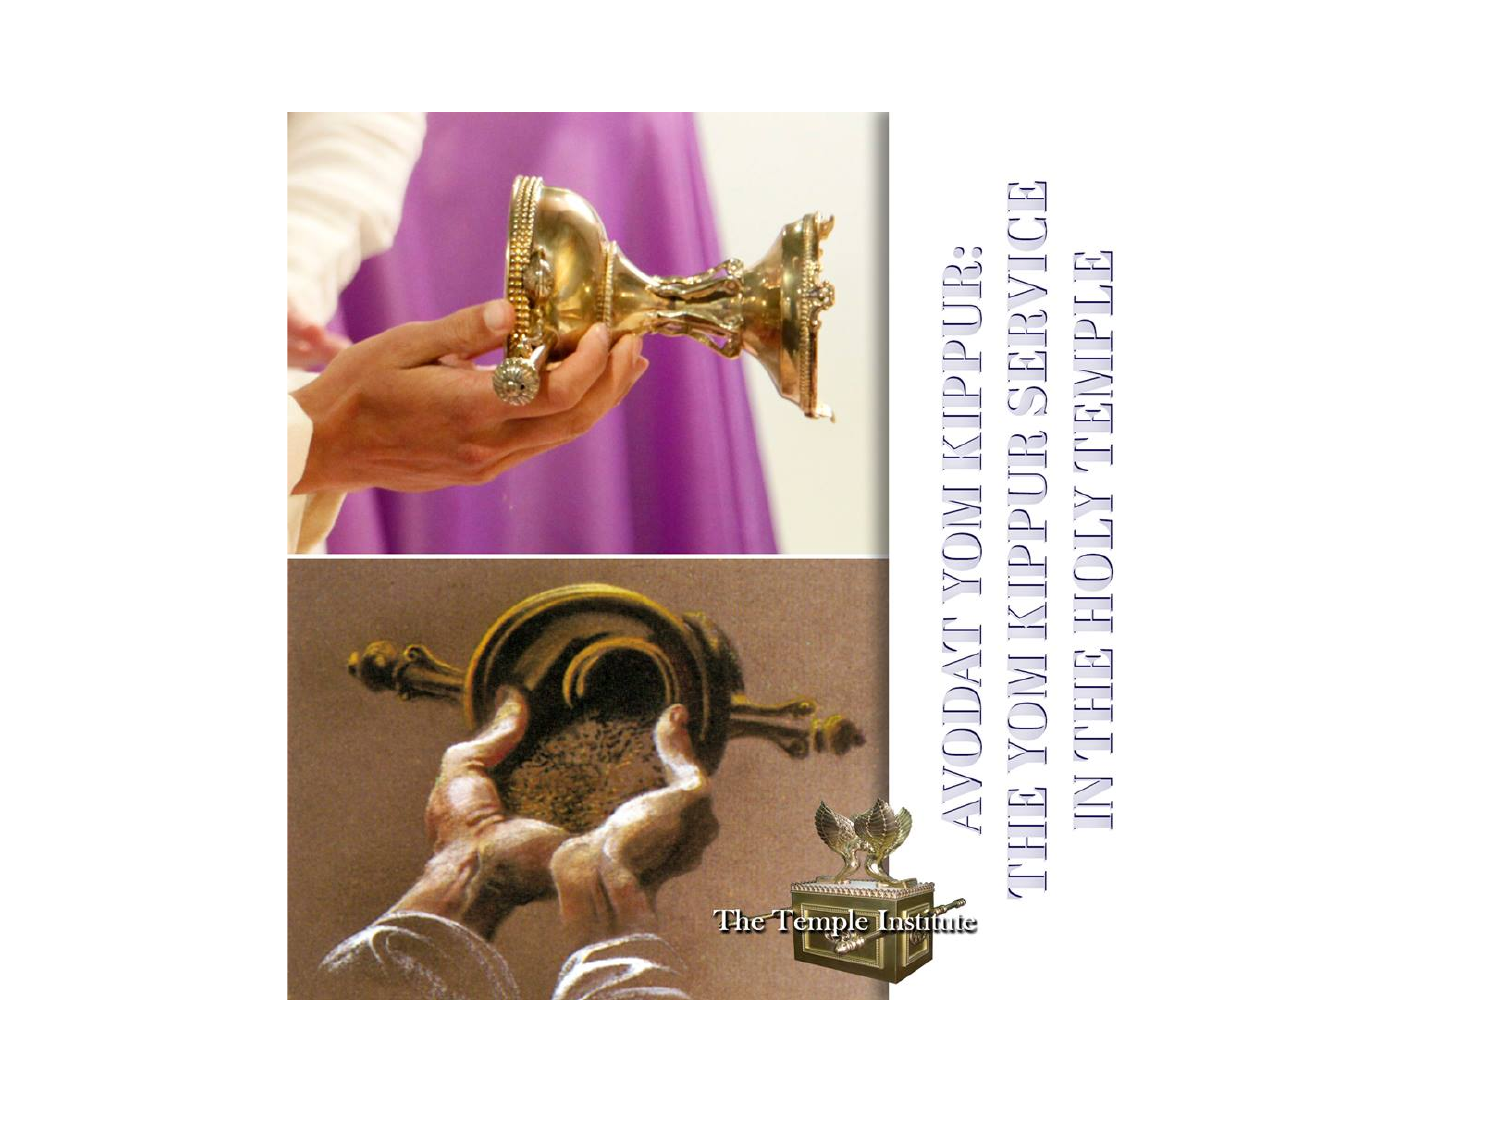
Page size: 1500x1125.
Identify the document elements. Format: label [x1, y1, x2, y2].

picture [287, 112, 1138, 1000]
